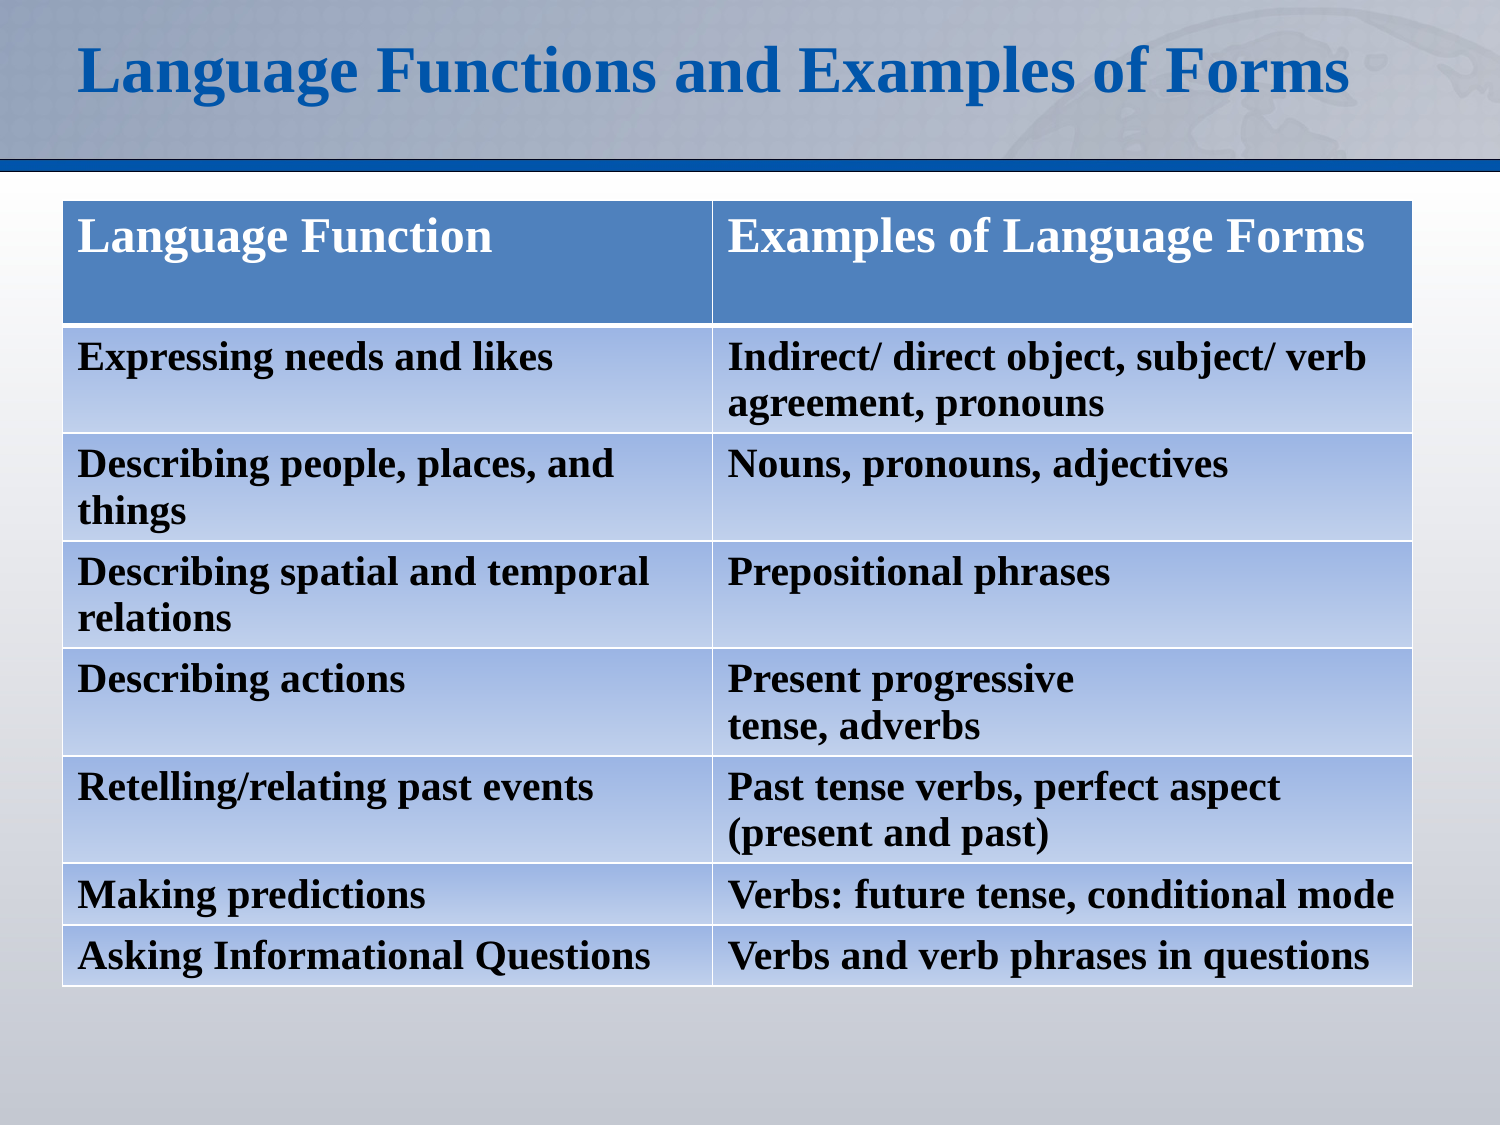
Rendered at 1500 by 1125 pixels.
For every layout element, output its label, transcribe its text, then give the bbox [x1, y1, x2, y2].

table_header Examples of Language Forms [713, 201, 1412, 323]
table_header Language Function [63, 201, 712, 323]
table_cell Verbs: future tense, conditional mode [713, 864, 1412, 924]
table_cell Present progressive tense, adverbs [713, 649, 1412, 755]
table_cell Indirect/ direct object, subject/ verb agreement, pronouns [713, 328, 1412, 432]
table_cell Past tense verbs, perfect aspect (present and past) [713, 757, 1412, 862]
table_cell Describing people, places, and things [63, 434, 712, 540]
picture [0, 0, 1500, 1125]
table_cell Asking Informational Questions [63, 926, 712, 985]
table_cell Nouns, pronouns, adjectives [713, 434, 1412, 540]
title Language Functions and Examples of Forms [62, 37, 1413, 126]
table_cell Prepositional phrases [713, 542, 1412, 647]
table_cell Retelling/relating past events [63, 757, 712, 862]
table_cell Making predictions [63, 864, 712, 924]
table_cell Describing spatial and temporal relations [63, 542, 712, 647]
table_cell Verbs and verb phrases in questions [713, 926, 1412, 985]
table_cell Describing actions [63, 649, 712, 755]
table_cell Expressing needs and likes [63, 328, 712, 432]
